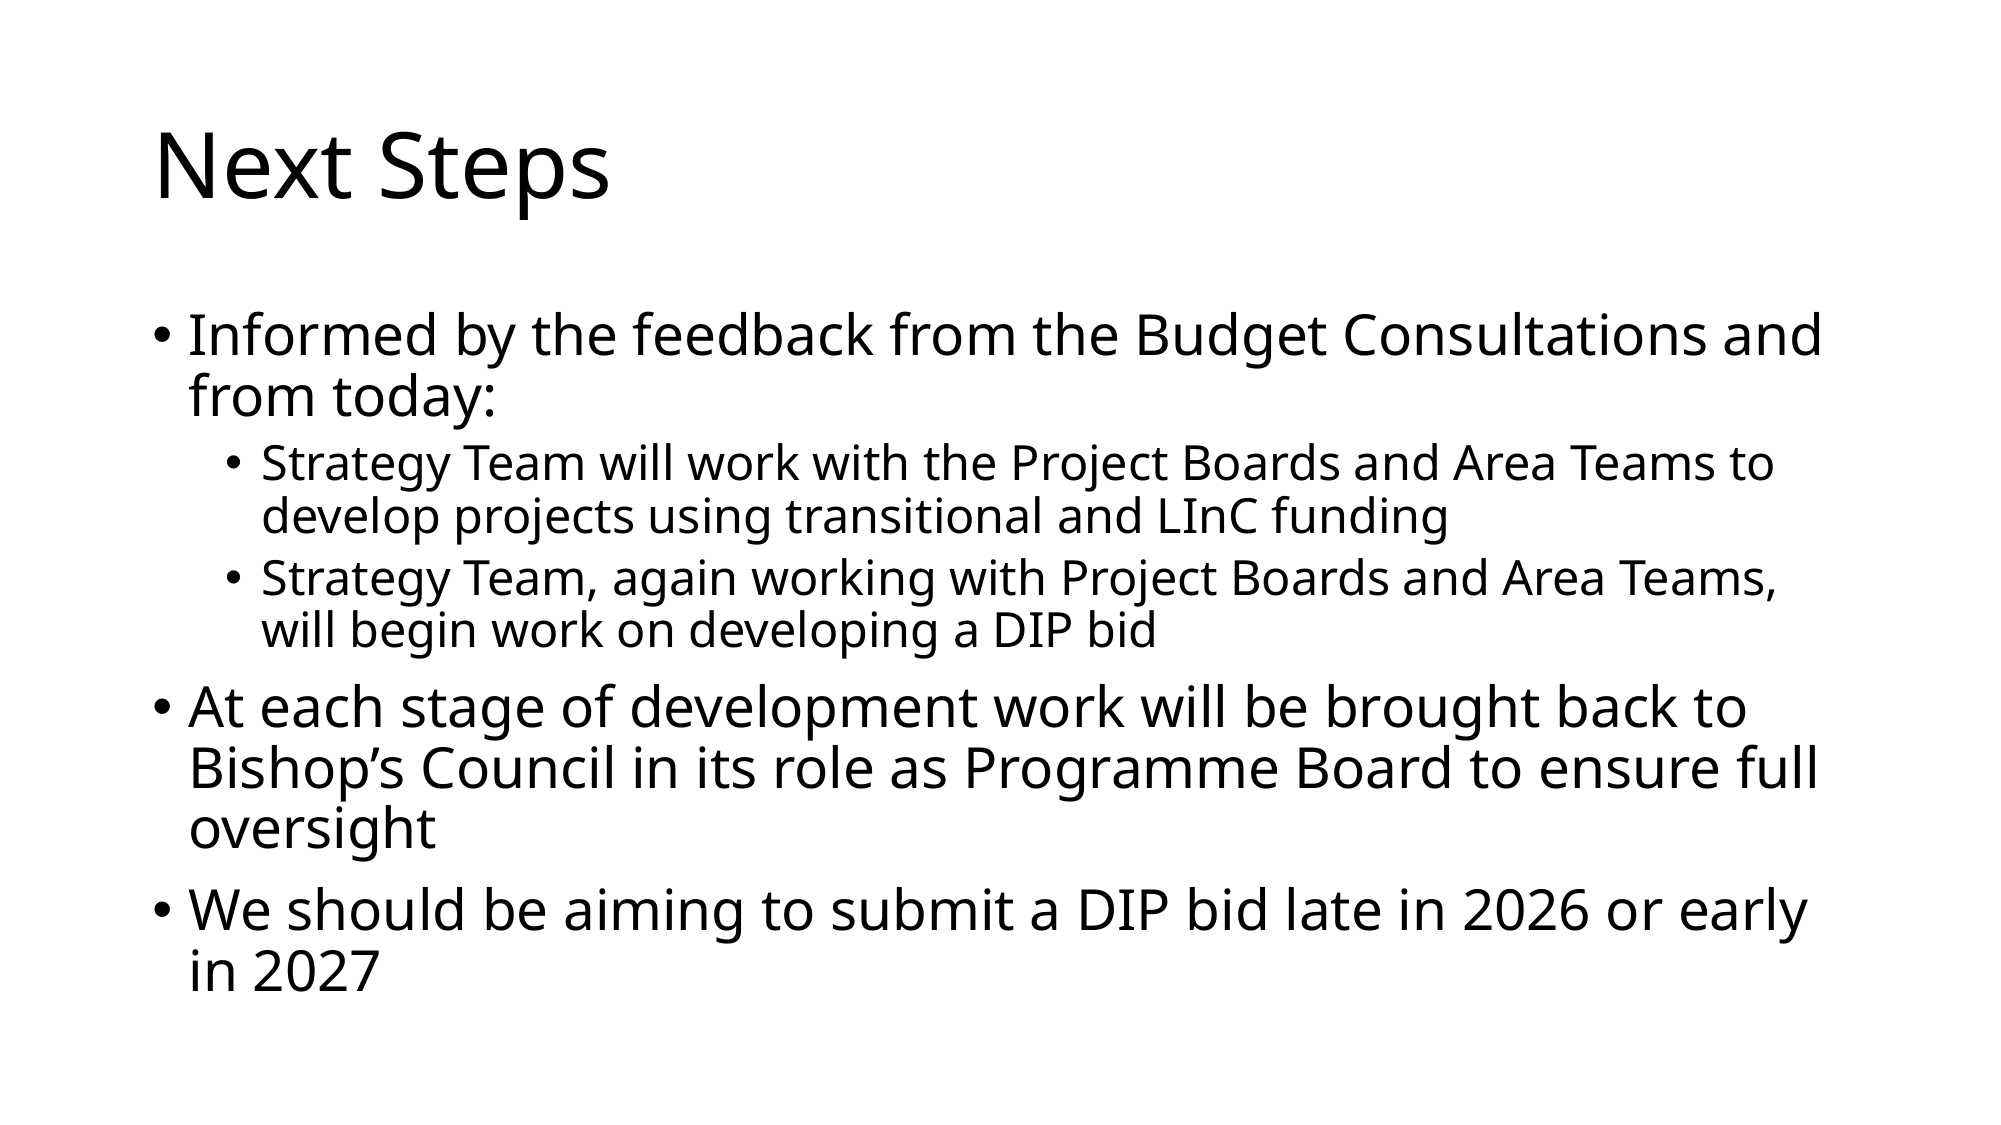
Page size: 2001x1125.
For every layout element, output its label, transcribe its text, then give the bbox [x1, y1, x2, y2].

title Next Steps [137, 59, 1863, 278]
list Informed by the feedback from the Budget Consultations and from today: Strategy Team will work with the Project Boards and Area Teams to develop projects using transitional and LInC funding Strategy Team, again working with Project Boards and Area Teams, will begin work on developing a DIP bid At each stage of development work will be brought back to Bishop’s Council in its role as Programme Board to ensure full oversight We should be aiming to submit a DIP bid late in 2026 or early in 2027 [137, 299, 1863, 1014]
